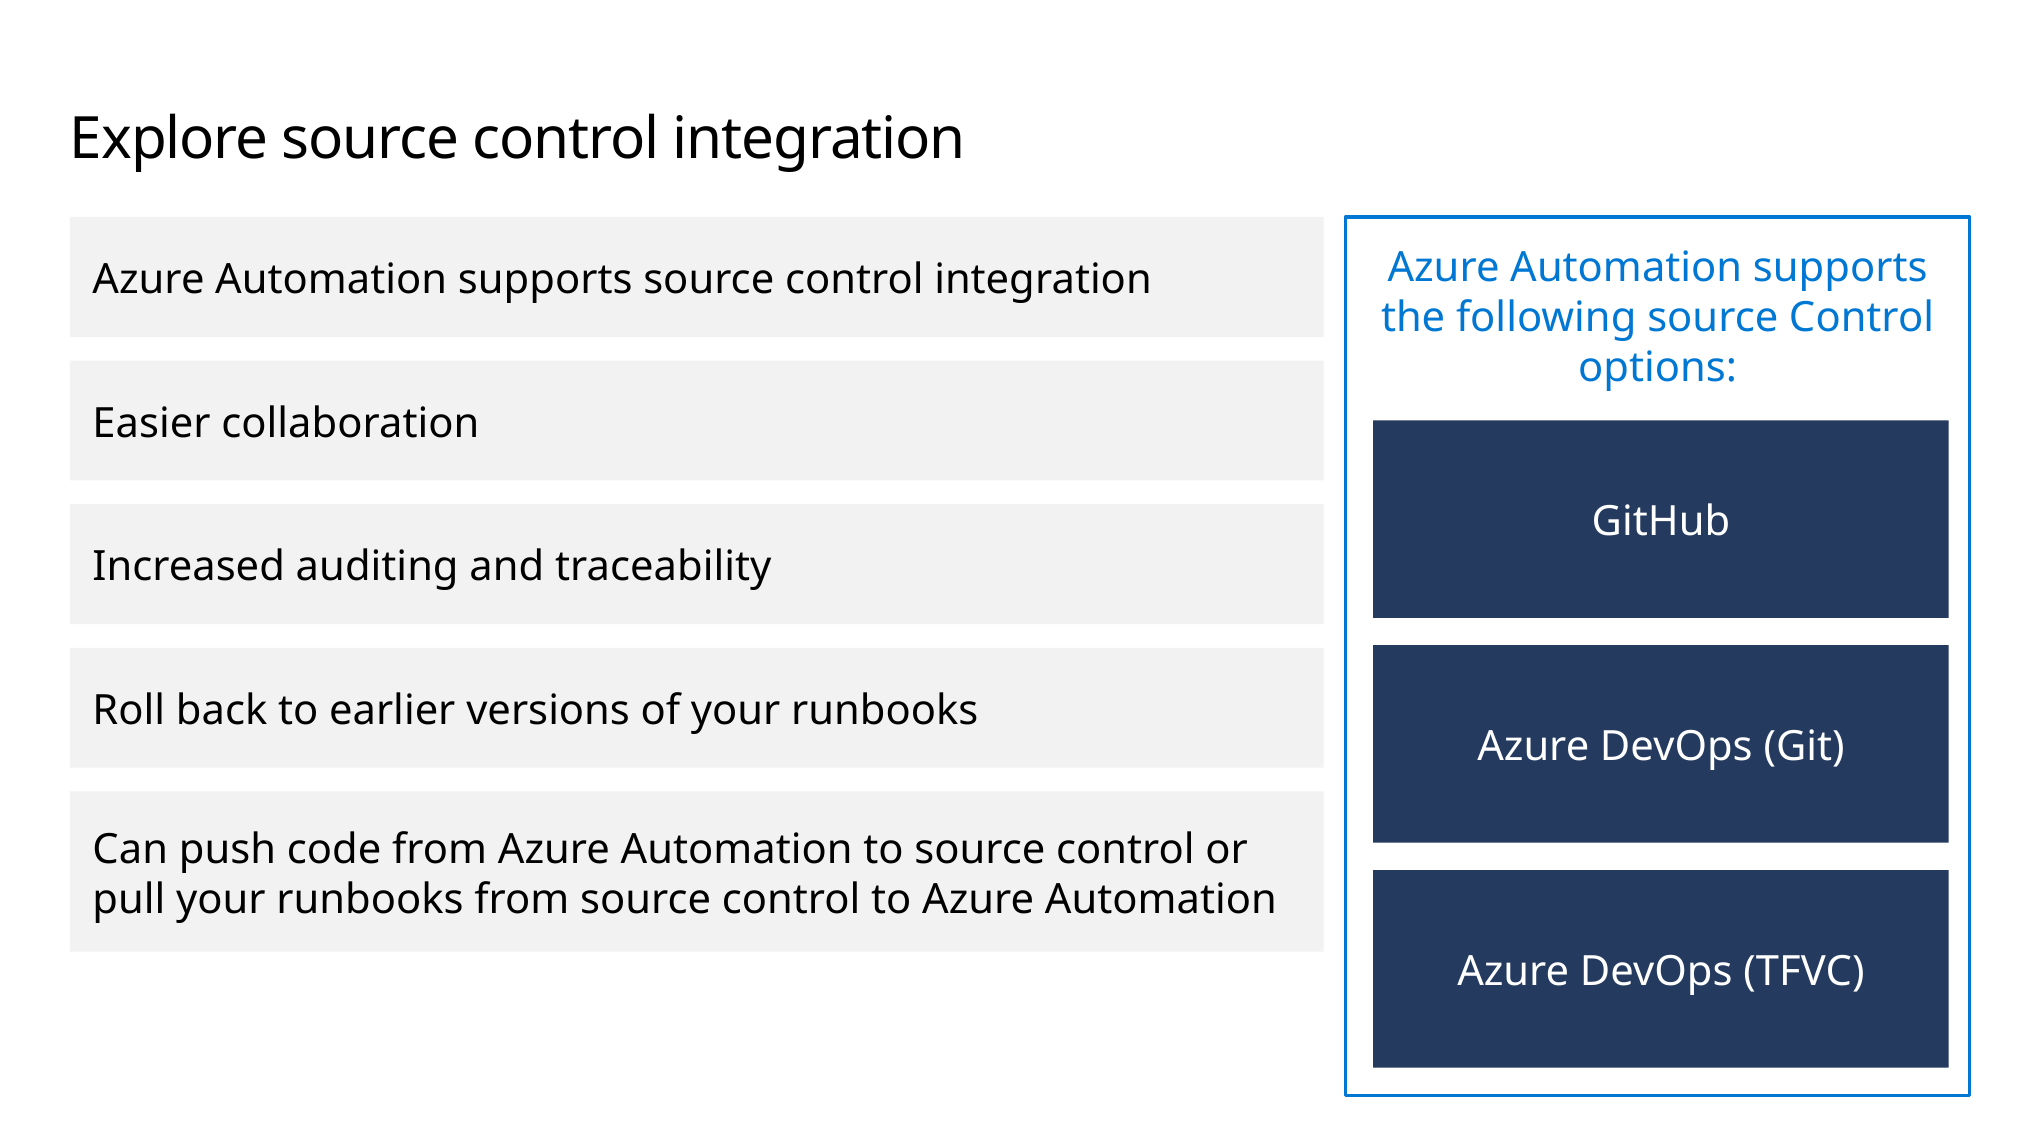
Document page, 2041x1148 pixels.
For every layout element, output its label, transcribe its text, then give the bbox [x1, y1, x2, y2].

text_box Increased auditing and traceability [69, 503, 1324, 625]
text_box Azure DevOps (Git) [1372, 644, 1950, 844]
title Explore source control integration [70, 103, 1969, 172]
text_box Easier collaboration [69, 360, 1324, 481]
text_box GitHub [1372, 419, 1950, 619]
text_box Azure Automation supports the following source Control options: [1344, 216, 1971, 1096]
text_box Roll back to earlier versions of your runbooks [69, 647, 1324, 769]
text_box Azure DevOps (TFVC) [1372, 869, 1950, 1068]
text_box Can push code from Azure Automation to source control or pull your runbooks from source control to Azure Automation [69, 791, 1324, 953]
text_box Azure Automation supports source control integration [69, 216, 1324, 338]
